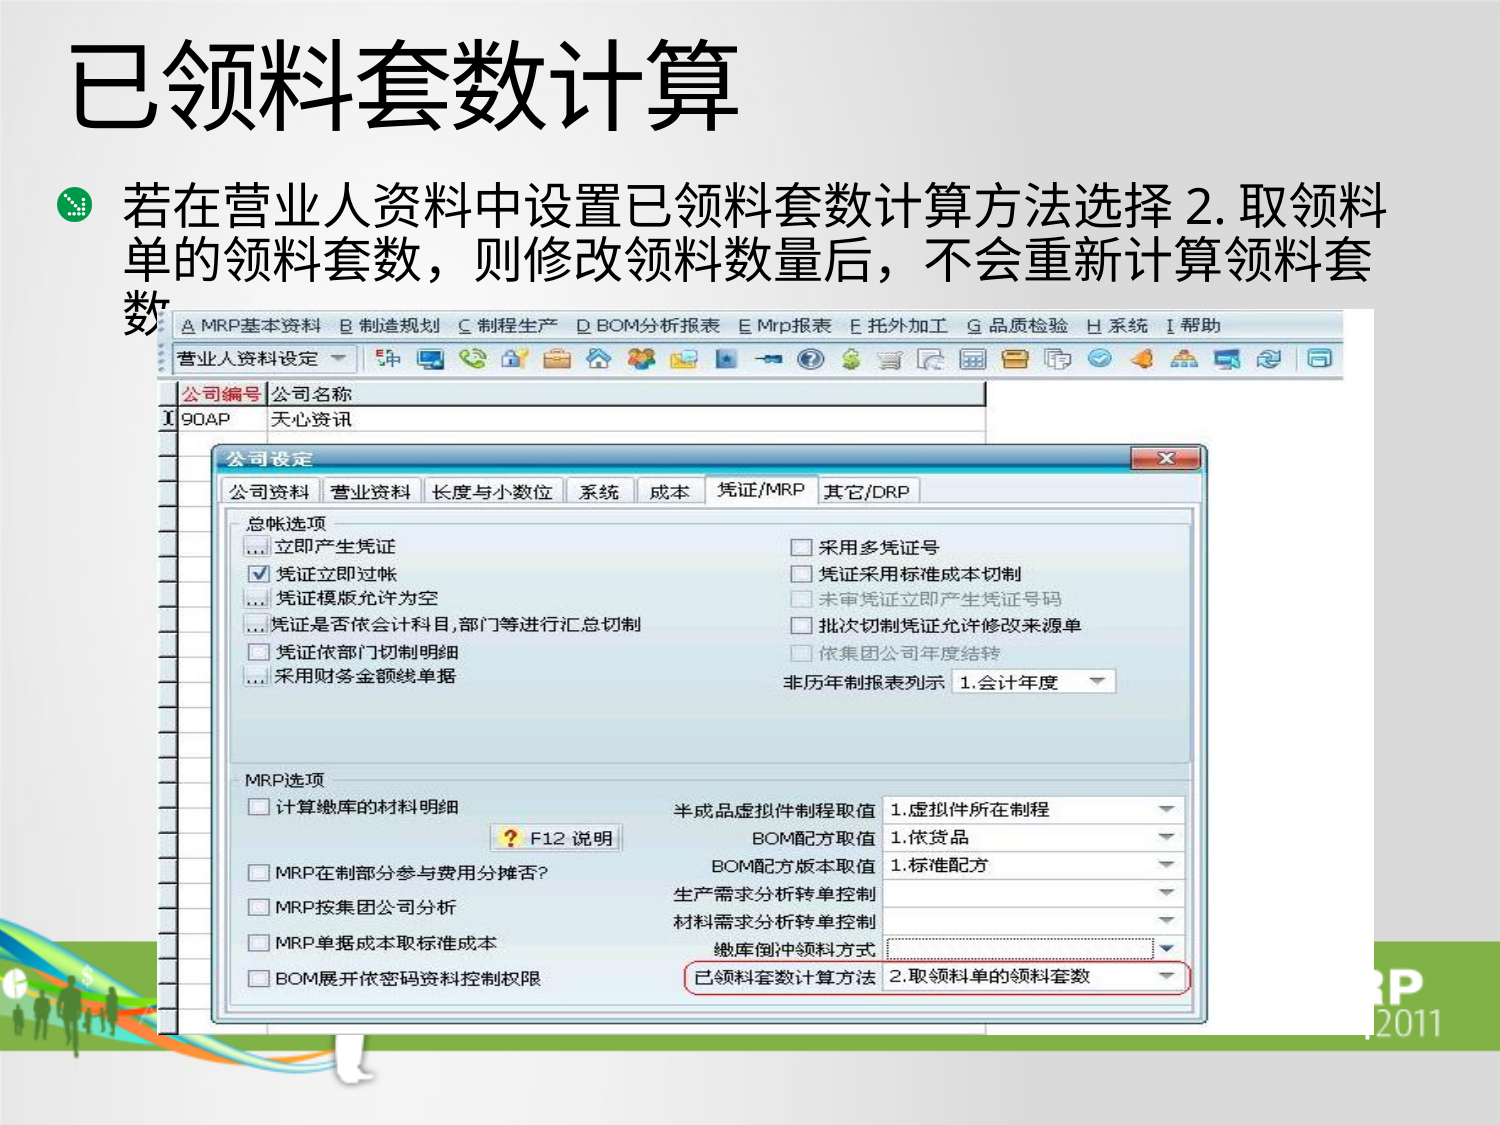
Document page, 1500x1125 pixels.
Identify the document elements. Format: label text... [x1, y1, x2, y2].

picture [0, 0, 1500, 1125]
list 若在营业人资料中设置已领料套数计算方法选择2.取领料单的领料套数，则修改领料数量后，不会重新计算领料套数。 [57, 180, 1433, 902]
title 已领料套数计算 [62, 37, 1438, 147]
